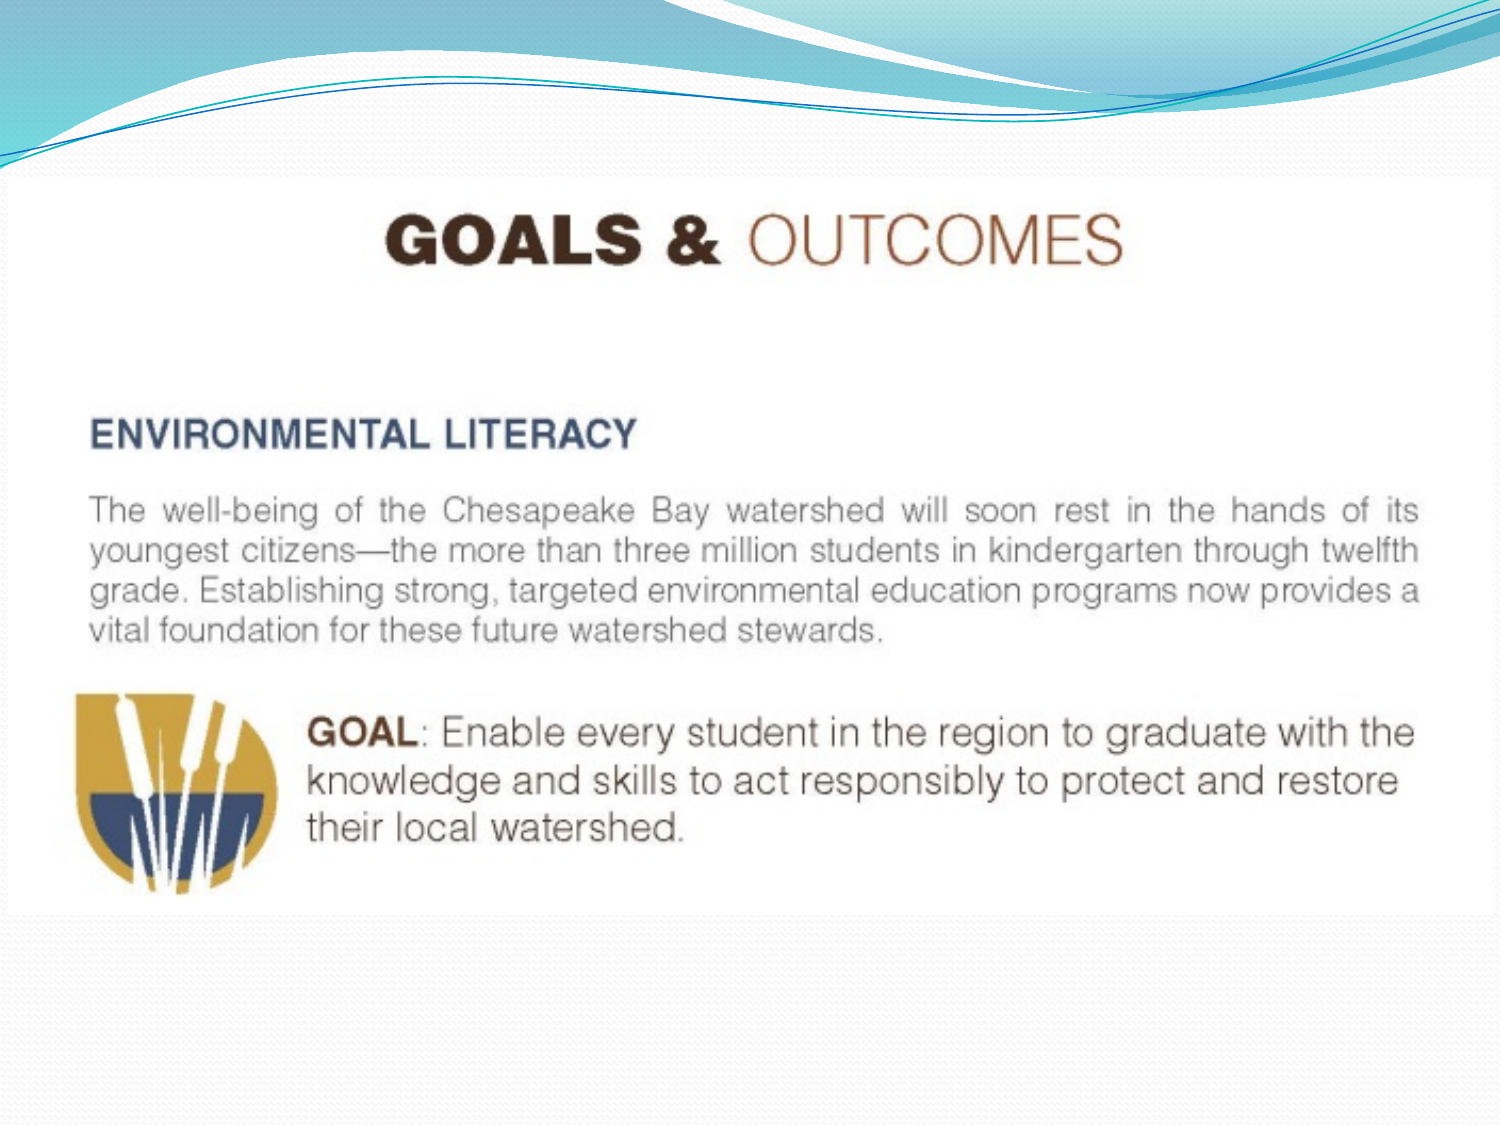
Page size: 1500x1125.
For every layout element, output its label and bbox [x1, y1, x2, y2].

list [7, 177, 1493, 915]
